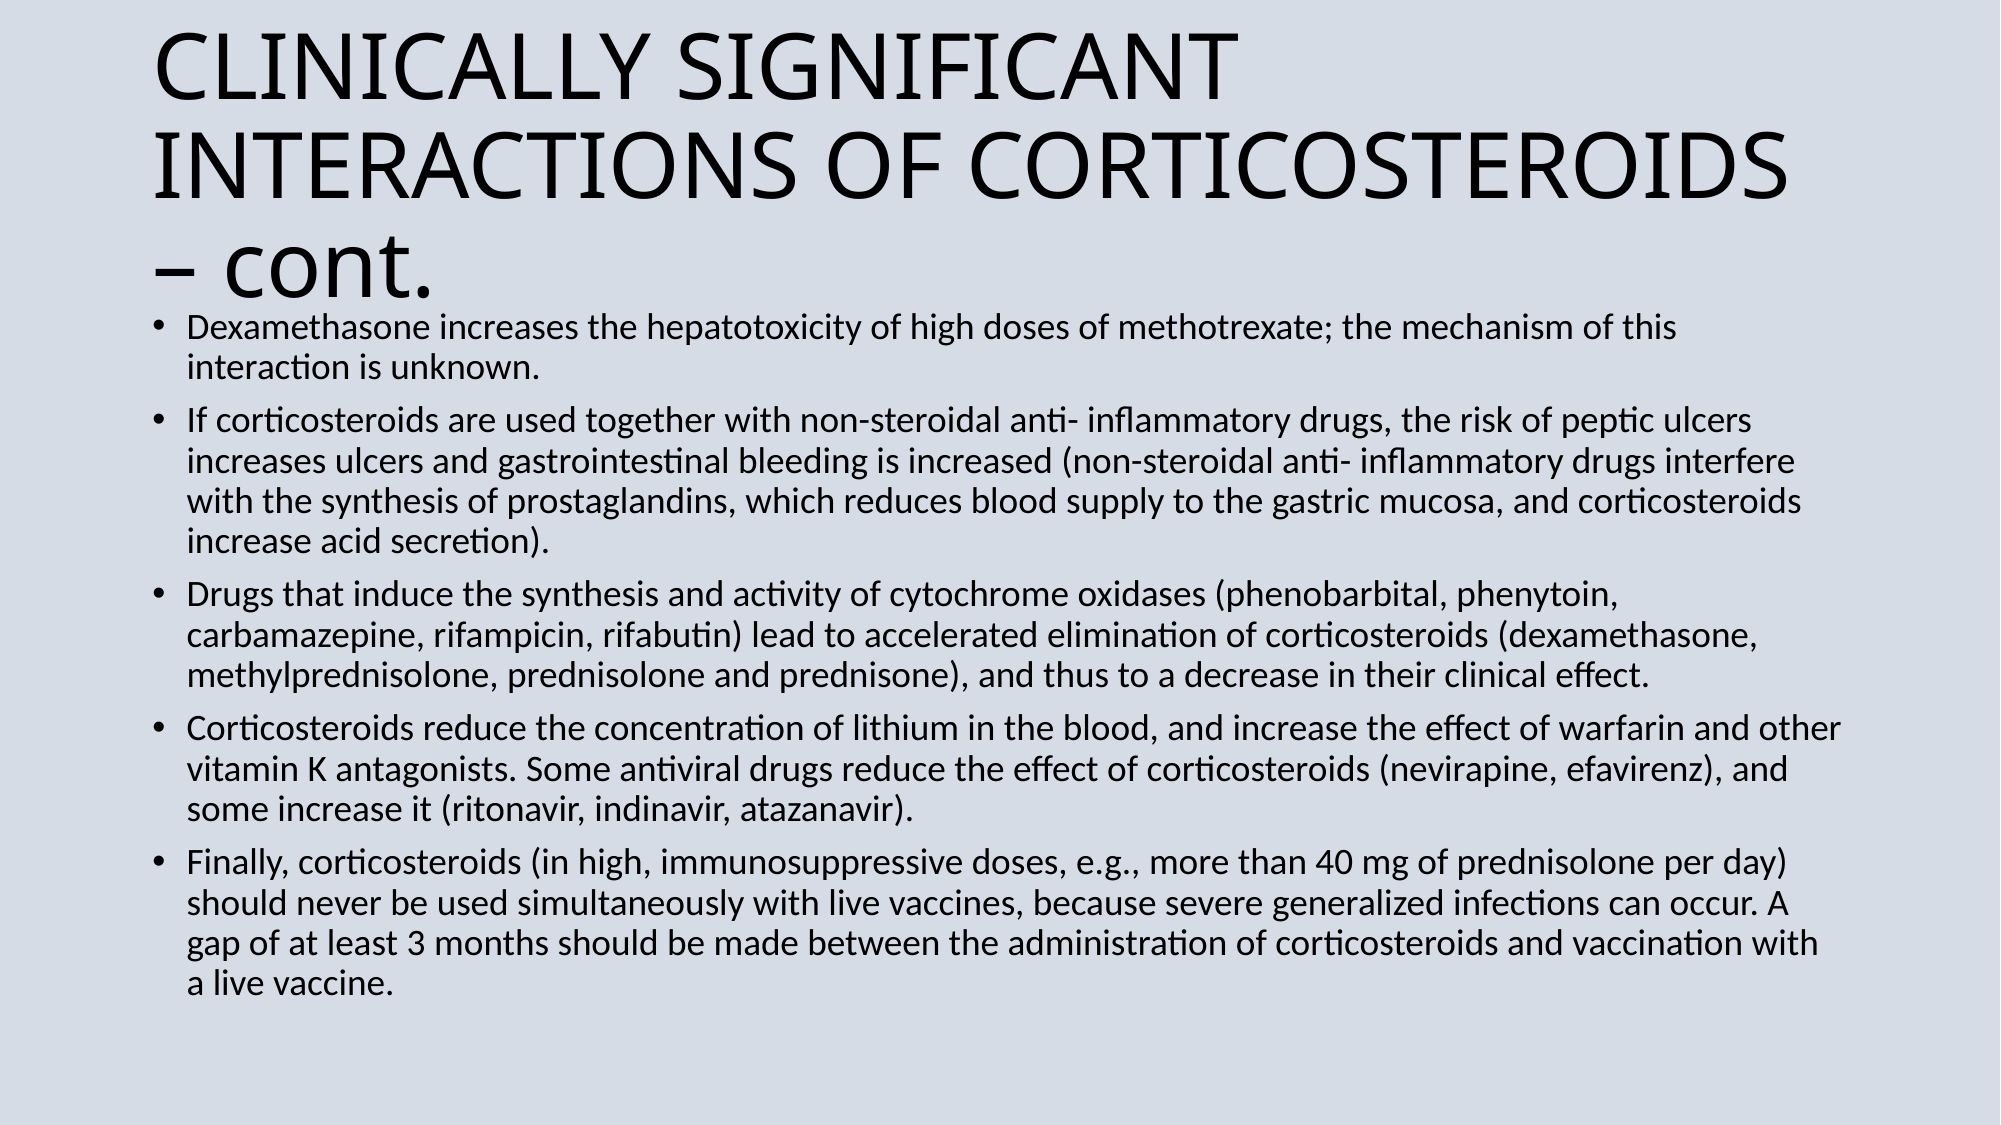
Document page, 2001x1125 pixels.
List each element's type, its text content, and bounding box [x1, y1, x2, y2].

list Dexamethasone increases the hepatotoxicity of high doses of methotrexate; the mechanism of this interaction is unknown. If corticosteroids are used together with non-steroidal anti- inflammatory drugs, the risk of peptic ulcers increases ulcers and gastrointestinal bleeding is increased (non-steroidal anti- inflammatory drugs interfere with the synthesis of prostaglandins, which reduces blood supply to the gastric mucosa, and corticosteroids increase acid secretion). Drugs that induce the synthesis and activity of cytochrome oxidases (phenobarbital, phenytoin, carbamazepine, rifampicin, rifabutin) lead to accelerated elimination of corticosteroids (dexamethasone, methylprednisolone, prednisolone and prednisone), and thus to a decrease in their clinical effect. Corticosteroids reduce the concentration of lithium in the blood, and increase the effect of warfarin and other vitamin K antagonists. Some antiviral drugs reduce the effect of corticosteroids (nevirapine, efavirenz), and some increase it (ritonavir, indinavir, atazanavir). Finally, corticosteroids (in high, immunosuppressive doses, e.g., more than 40 mg of prednisolone per day) should never be used simultaneously with live vaccines, because severe generalized infections can occur. A gap of at least 3 months should be made between the administration of corticosteroids and vaccination with a live vaccine. [137, 299, 1863, 1014]
title CLINICALLY SIGNIFICANT INTERACTIONS OF CORTICOSTEROIDS – cont. [137, 59, 1863, 278]
